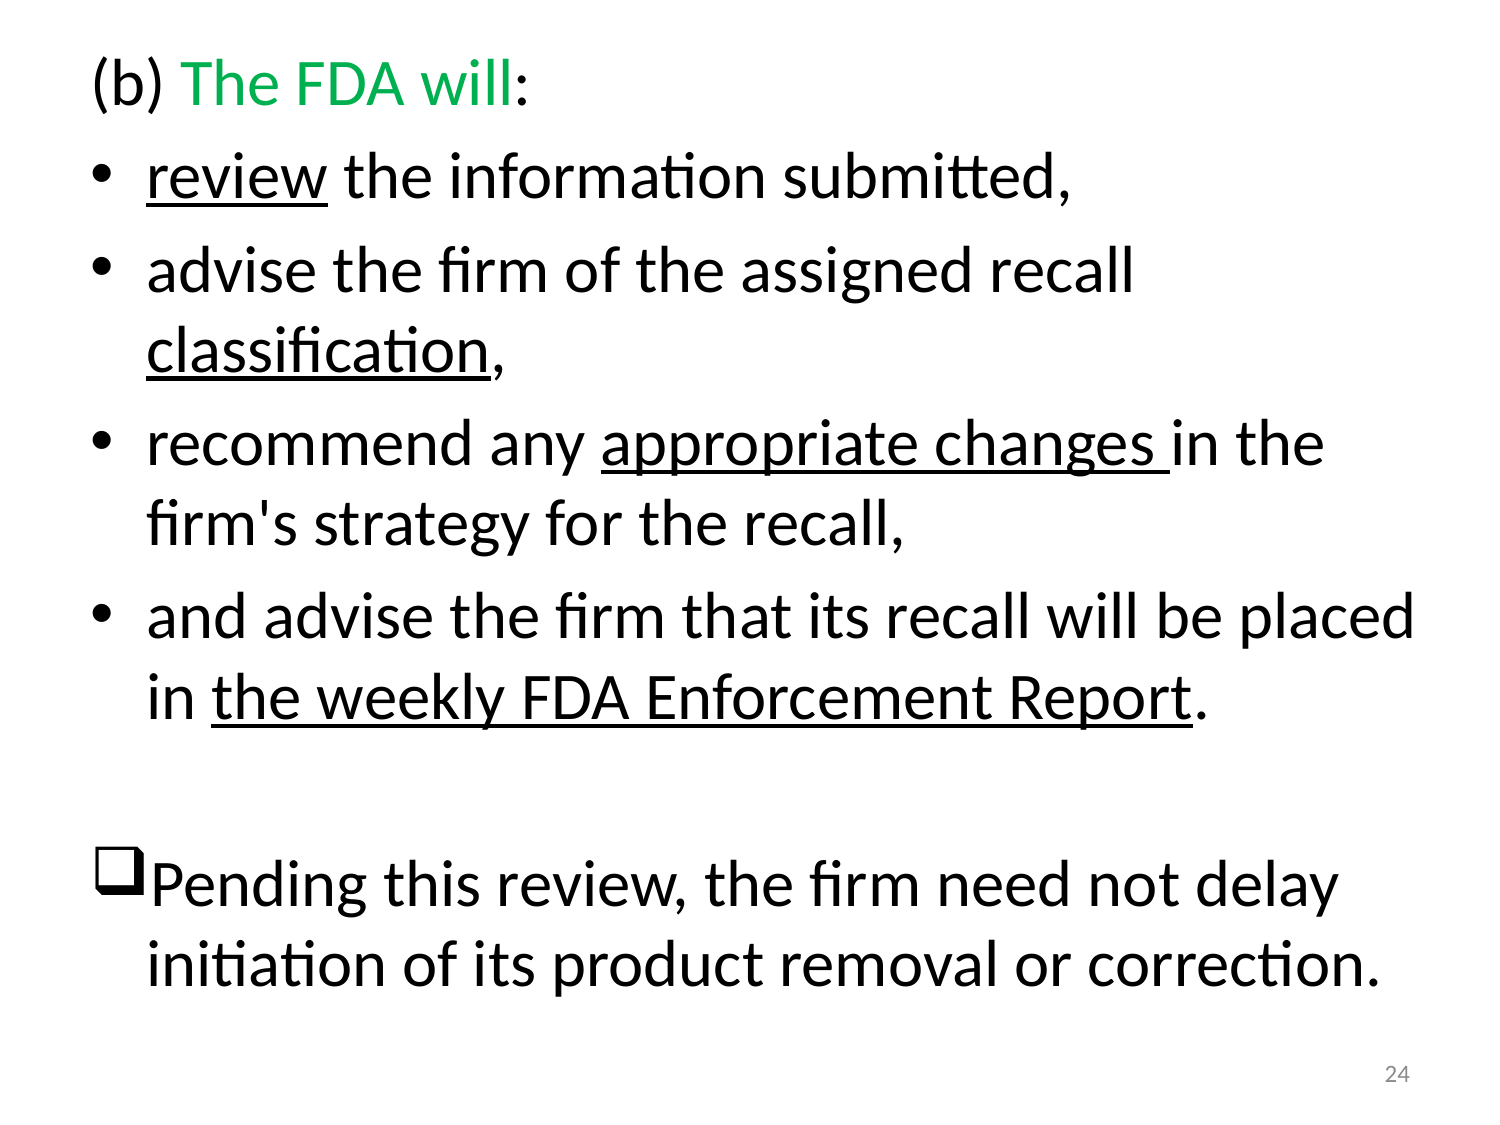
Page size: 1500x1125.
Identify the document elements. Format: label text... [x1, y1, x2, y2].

list (b) The FDA will: review the information submitted, advise the firm of the assigned recall classification, recommend any appropriate changes in the firm's strategy for the recall, and advise the firm that its recall will be placed in the weekly FDA Enforcement Report. Pending this review, the firm need not delay initiation of its product removal or correction. [75, 30, 1483, 1059]
slide_number 24 [1074, 1042, 1425, 1103]
